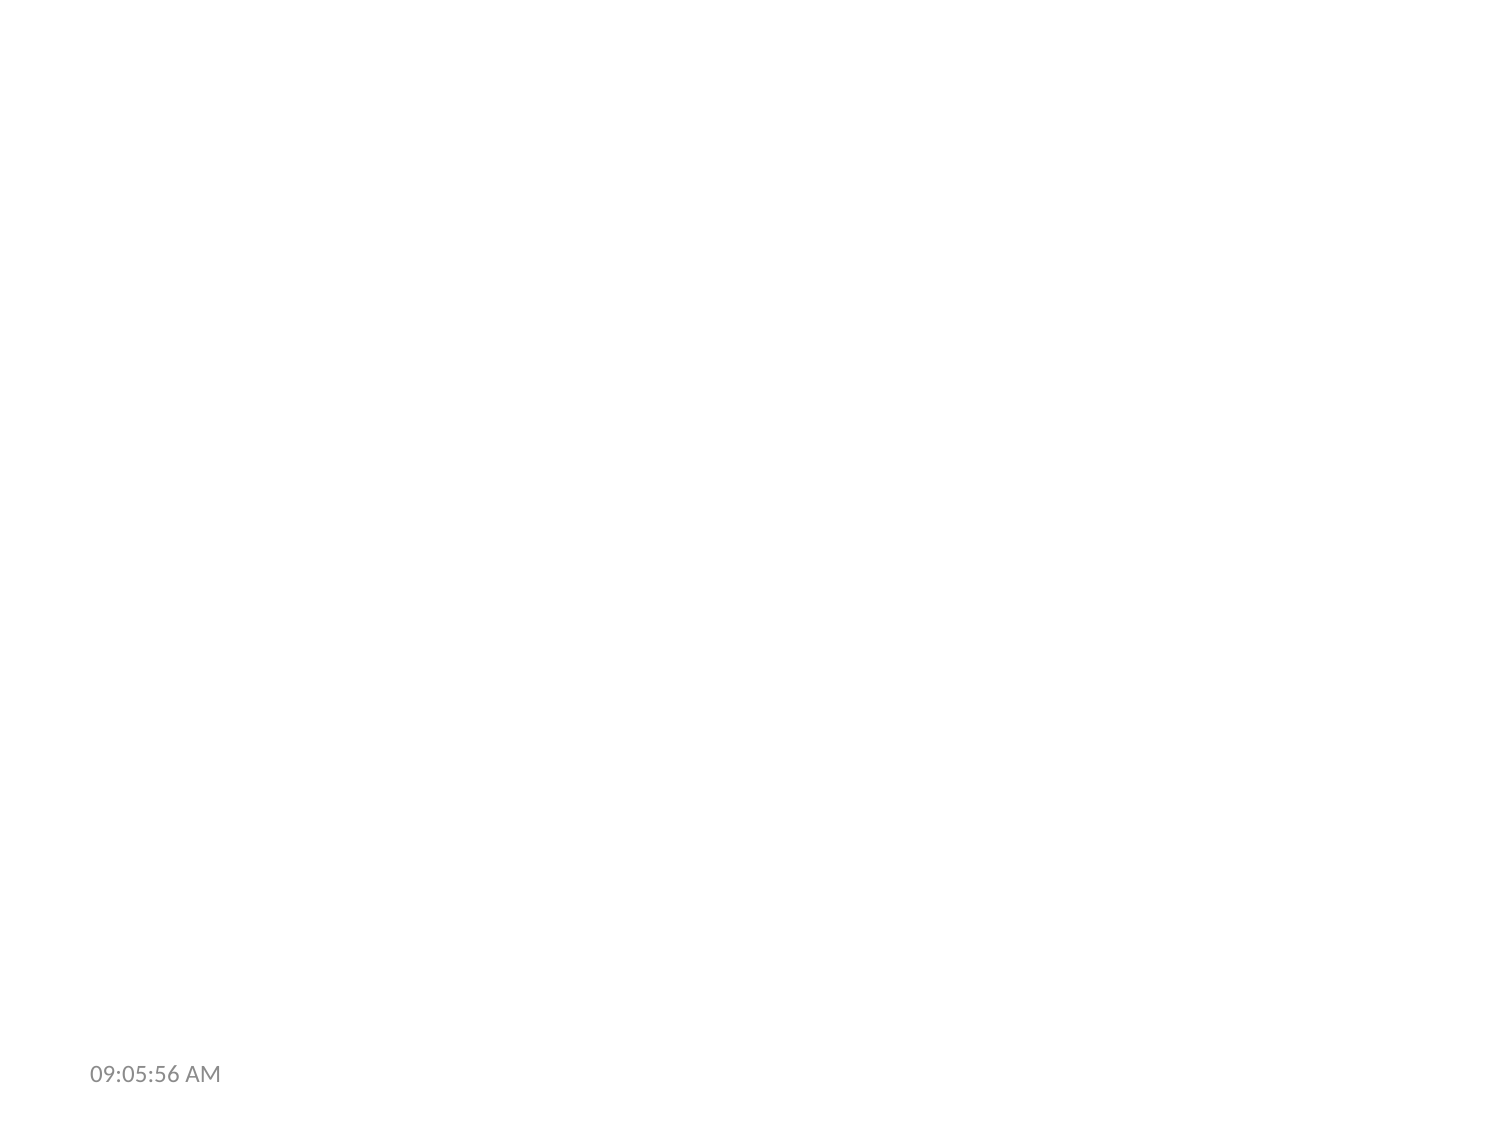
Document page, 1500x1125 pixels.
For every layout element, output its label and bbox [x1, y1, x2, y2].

slide_number [75, 1042, 425, 1103]
